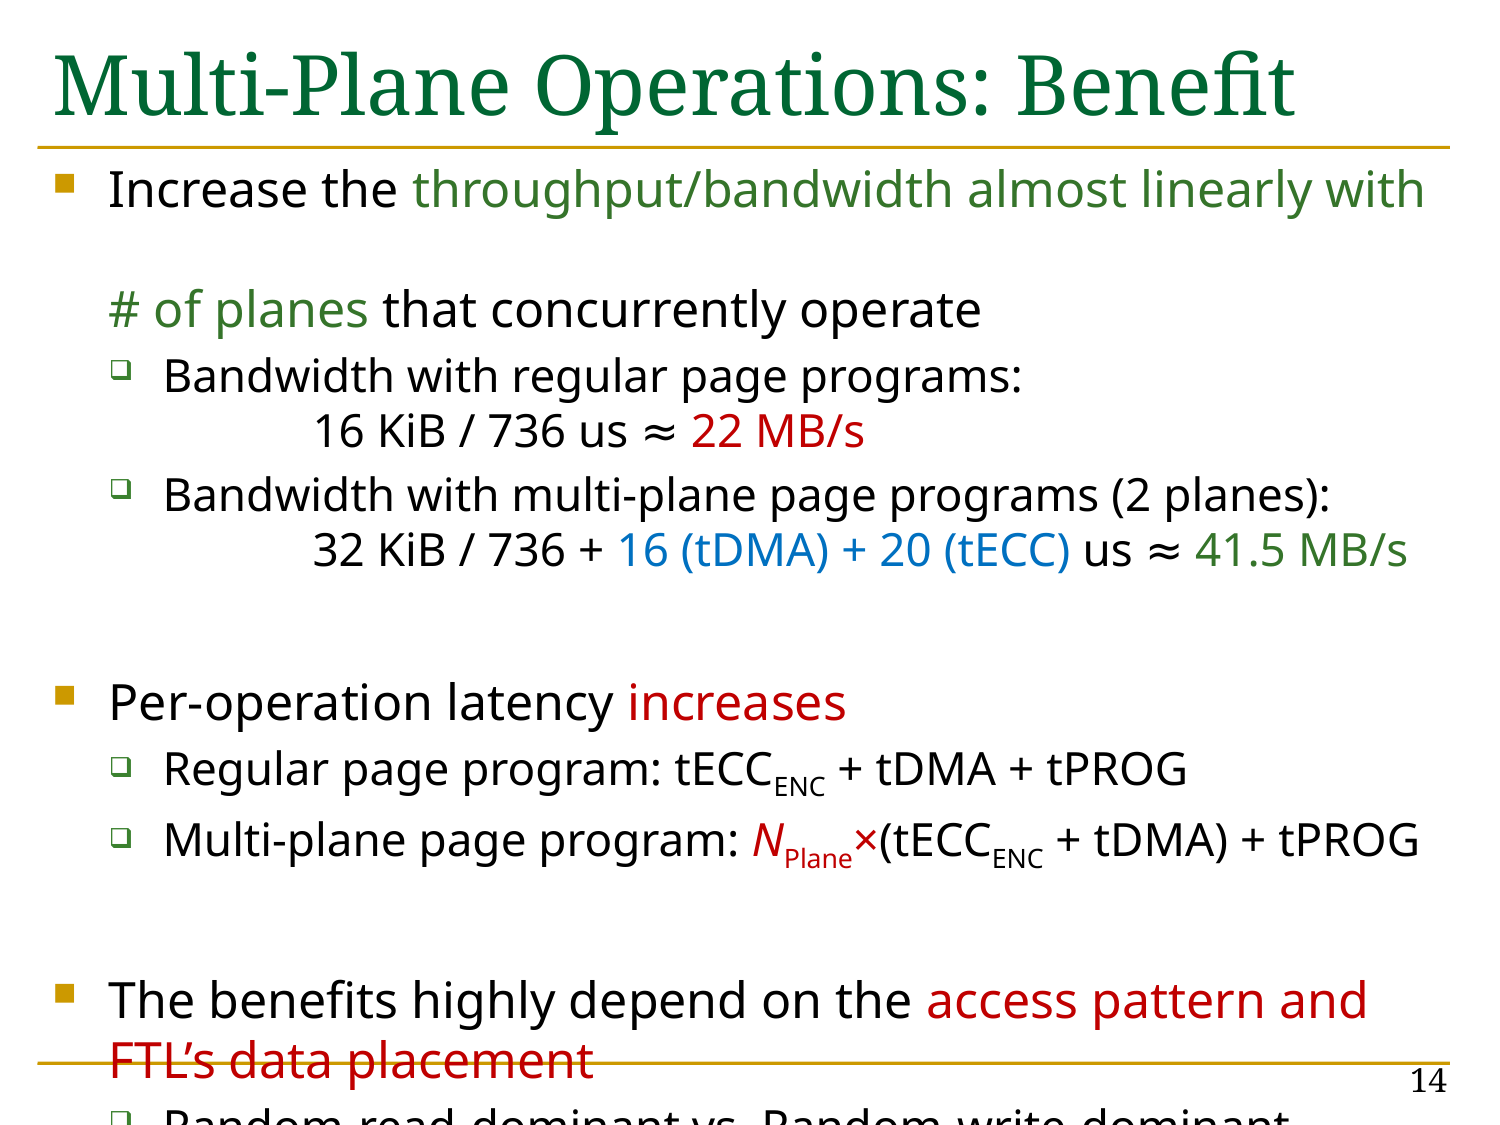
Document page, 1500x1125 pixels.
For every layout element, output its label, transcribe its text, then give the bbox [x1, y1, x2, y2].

title Multi-Plane Operations: Benefit [37, 24, 1450, 137]
list Increase the throughput/bandwidth almost linearly with # of planes that concurrently operate Bandwidth with regular page programs: 16 KiB / 736 us ≈ 22 MB/s Bandwidth with multi-plane page programs (2 planes): 32 KiB / 736 + 16 (tDMA) + 20 (tECC) us ≈ 41.5 MB/s Per-operation latency increases Regular page program: tECCENC + tDMA + tPROG Multi-plane page program: NPlane×(tECCENC + tDMA) + tPROG The benefits highly depend on the access pattern and FTL’s data placement Random-read-dominant vs. Random-write-dominant [37, 149, 1450, 1063]
slide_number 14 [1111, 1036, 1462, 1112]
